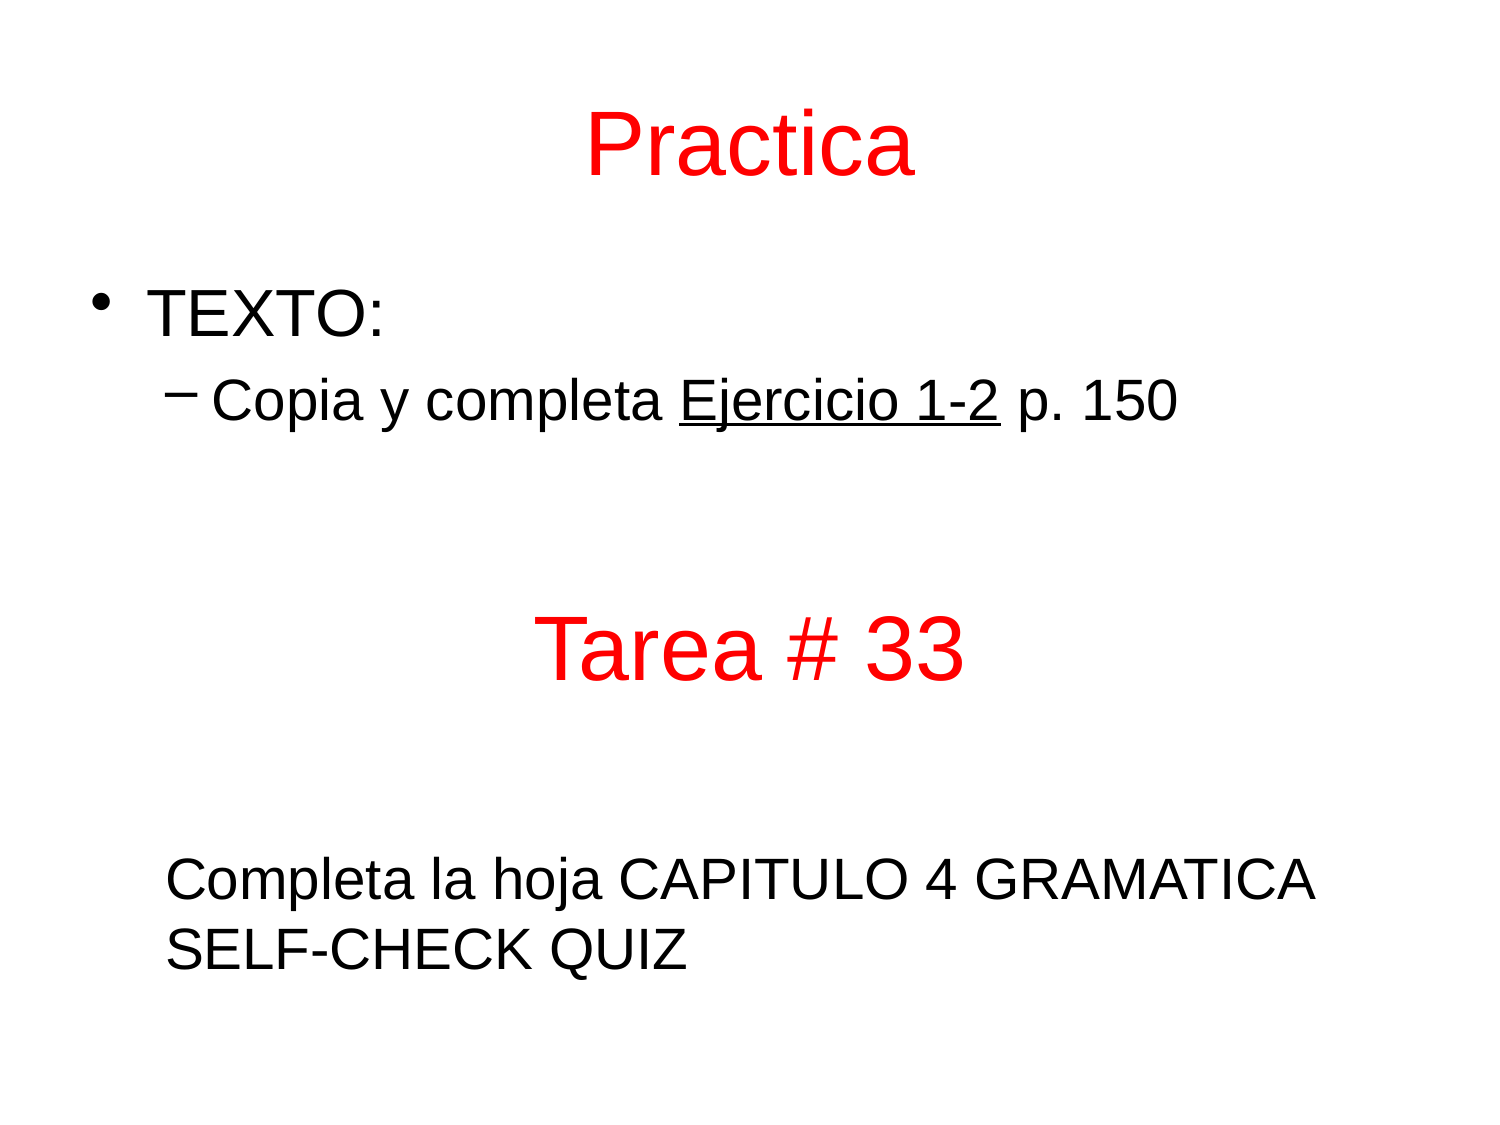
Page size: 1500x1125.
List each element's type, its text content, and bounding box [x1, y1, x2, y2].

list TEXTO: Copia y completa Ejercicio 1-2 p. 150 Completa la hoja CAPITULO 4 GRAMATICA SELF-CHECK QUIZ [75, 262, 1425, 549]
title Practica [75, 45, 1425, 233]
list TEXTO: Copia y completa Ejercicio 1-2 p. 150 Completa la hoja CAPITULO 4 GRAMATICA SELF-CHECK QUIZ [75, 738, 1425, 1005]
text_box Tarea # 33 [74, 549, 1425, 738]
